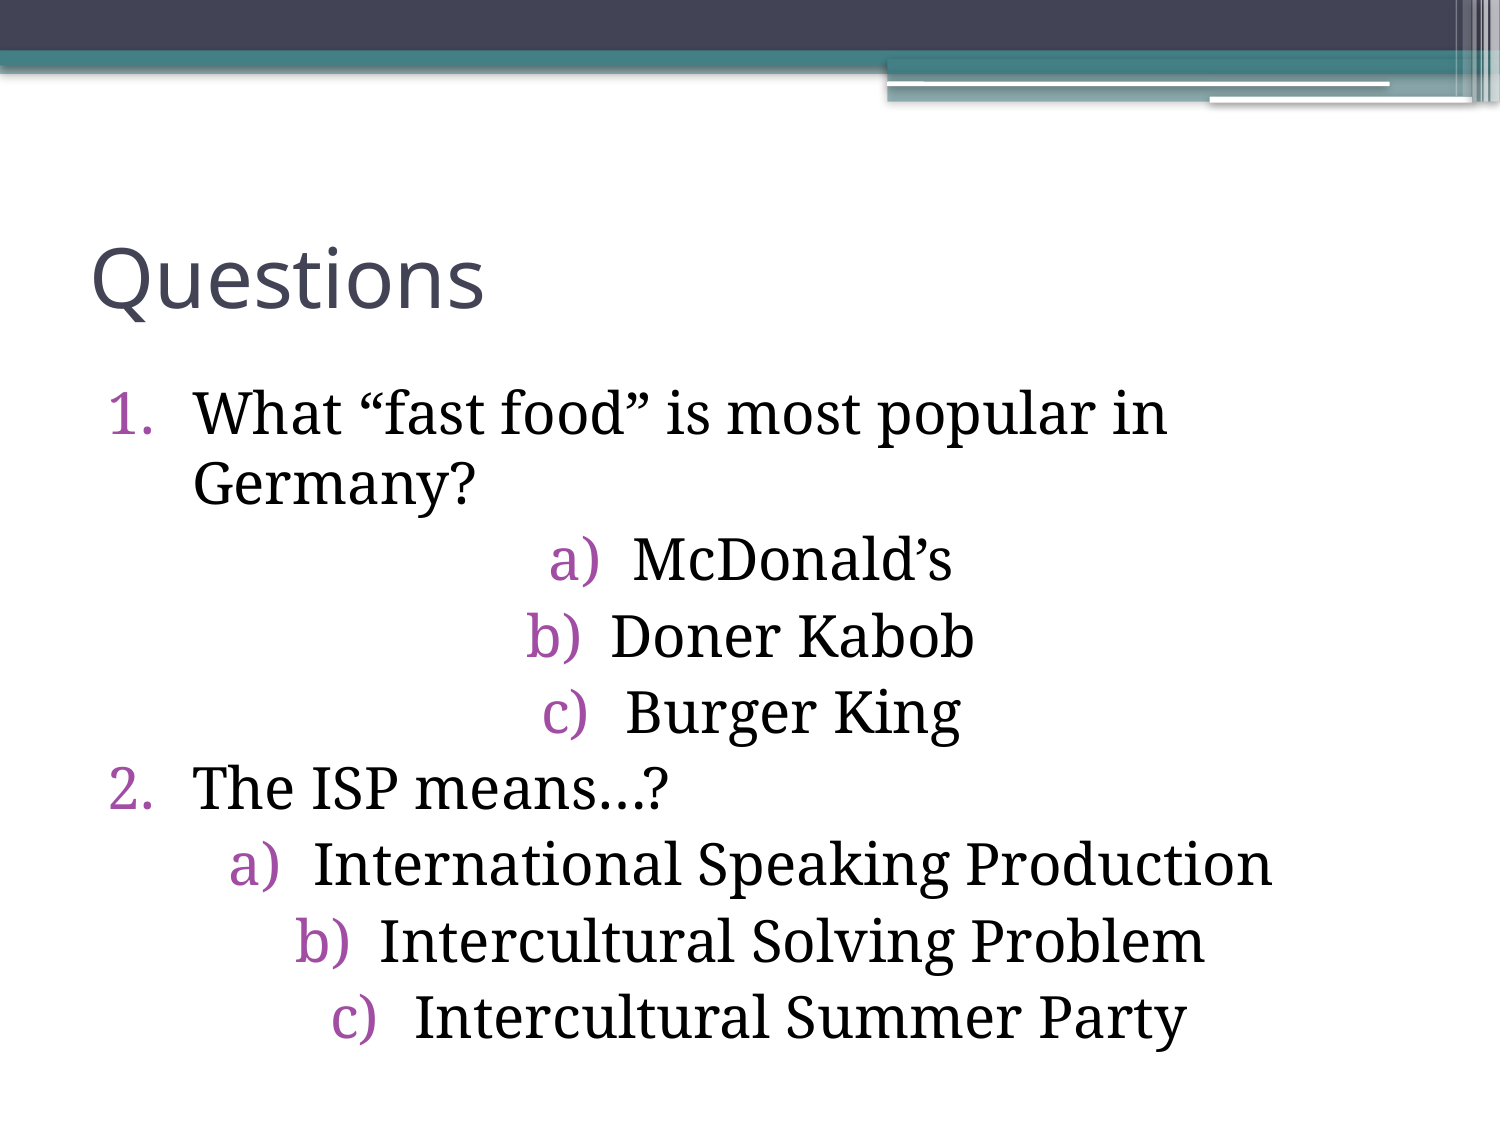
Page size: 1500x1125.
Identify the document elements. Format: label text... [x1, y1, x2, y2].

list What “fast food” is most popular in Germany? McDonald’s Doner Kabob Burger King The ISP means…? International Speaking Production Intercultural Solving Problem Intercultural Summer Party [75, 368, 1425, 1079]
title Questions [75, 187, 1425, 363]
